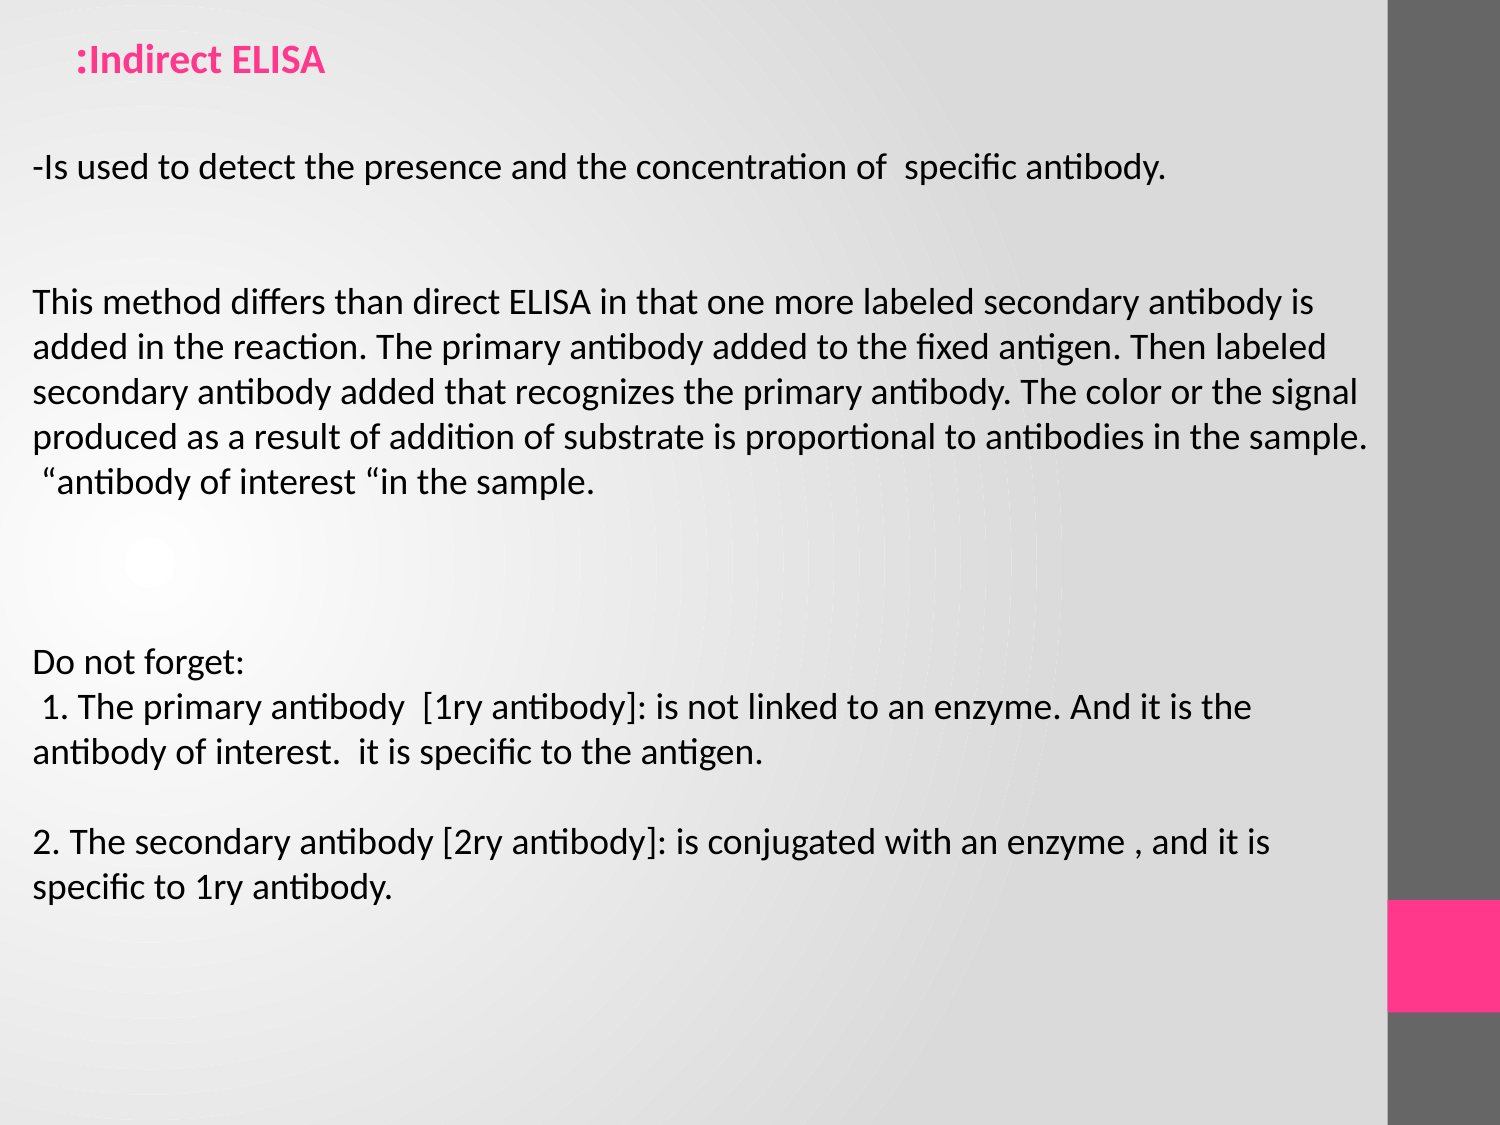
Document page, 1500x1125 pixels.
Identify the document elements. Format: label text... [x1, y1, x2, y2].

text_box -Is used to detect the presence and the concentration of specific antibody. This method differs than direct ELISA in that one more labeled secondary antibody is added in the reaction. The primary antibody added to the fixed antigen. Then labeled secondary antibody added that recognizes the primary antibody. The color or the signal produced as a result of addition of substrate is proportional to antibodies in the sample. “antibody of interest “in the sample. Do not forget: 1. The primary antibody [1ry antibody]: is not linked to an enzyme. And it is the antibody of interest. it is specific to the antigen. 2. The secondary antibody [2ry antibody]: is conjugated with an enzyme , and it is specific to 1ry antibody. [17, 89, 1400, 1005]
text_box Indirect ELISA: [60, 24, 341, 90]
